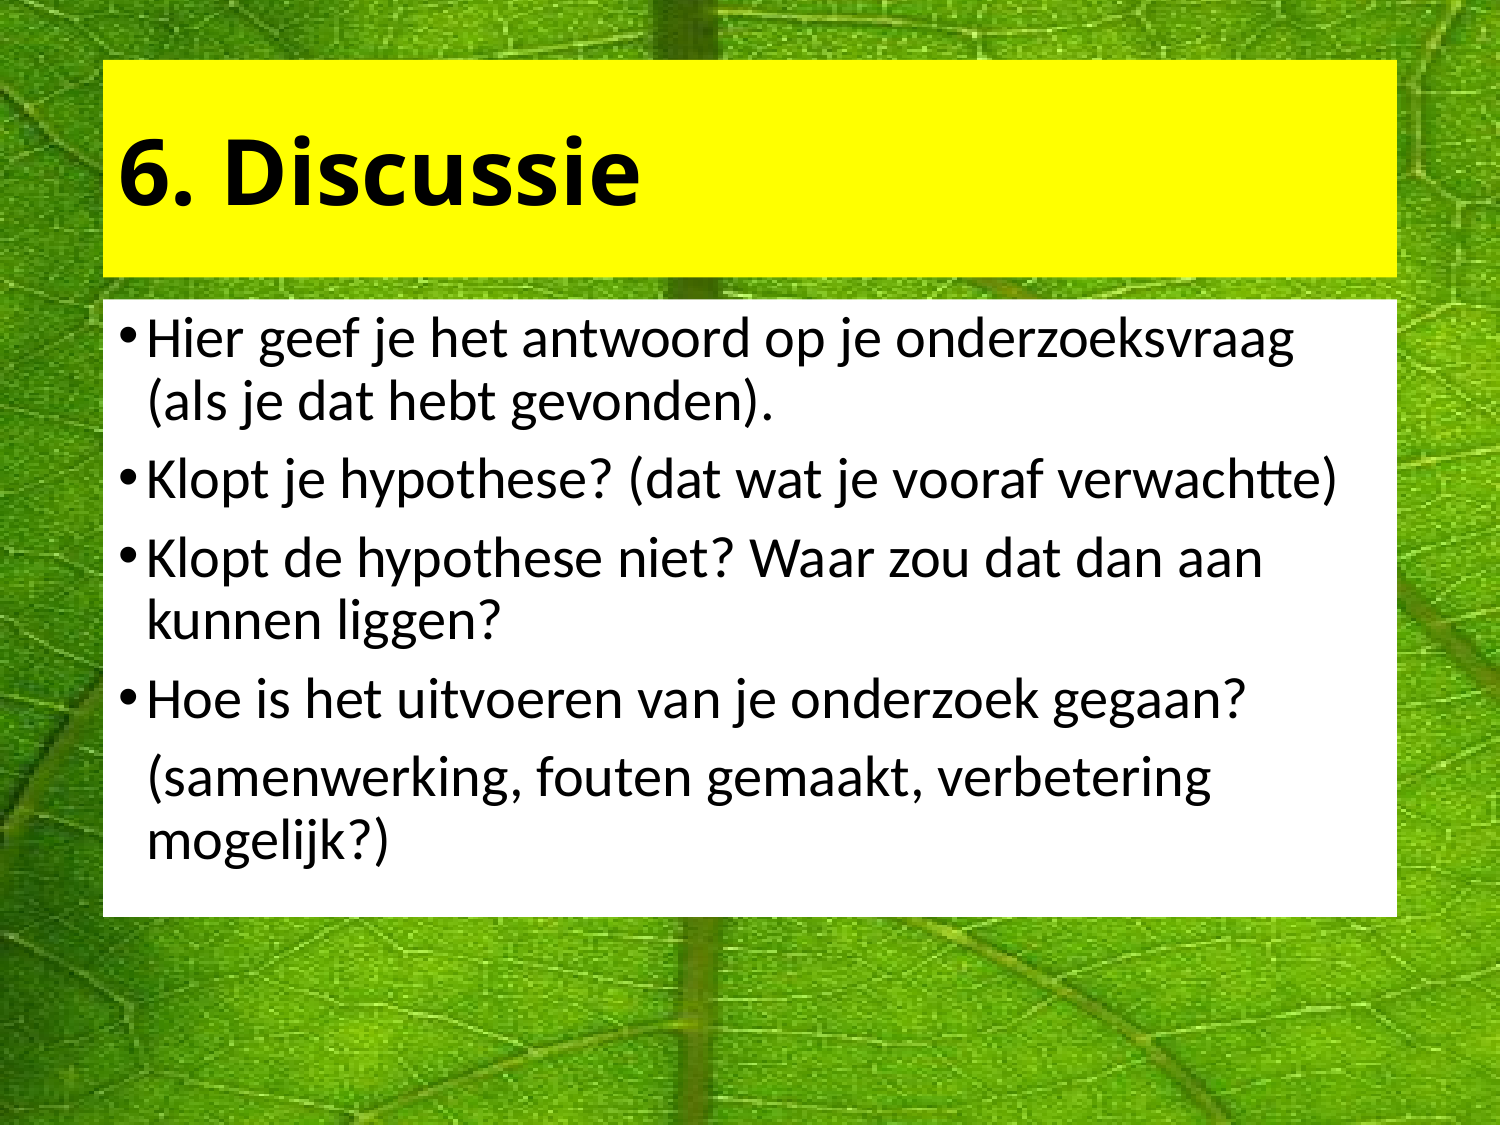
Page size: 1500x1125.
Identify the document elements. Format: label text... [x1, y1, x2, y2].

list Hier geef je het antwoord op je onderzoeksvraag (als je dat hebt gevonden). Klopt je hypothese? (dat wat je vooraf verwachtte) Klopt de hypothese niet? Waar zou dat dan aan kunnen liggen? Hoe is het uitvoeren van je onderzoek gegaan? (samenwerking, fouten gemaakt, verbetering mogelijk?) [103, 299, 1397, 917]
title 6. Discussie [103, 59, 1397, 278]
picture [0, 0, 1500, 1125]
